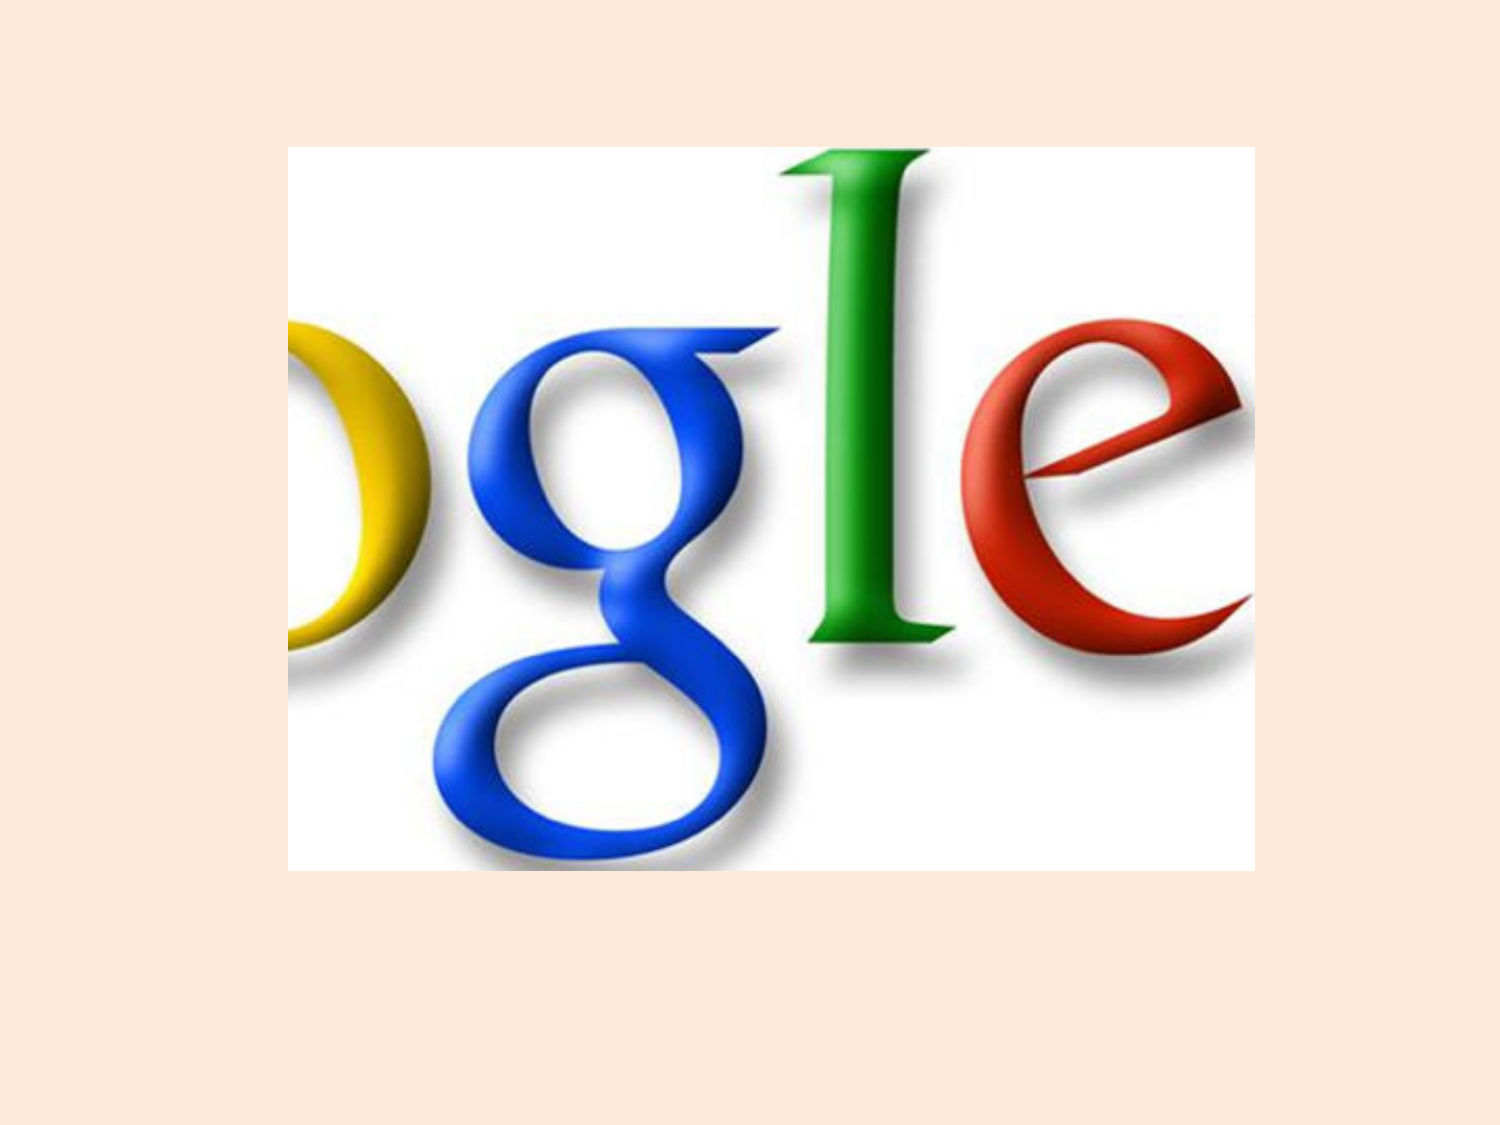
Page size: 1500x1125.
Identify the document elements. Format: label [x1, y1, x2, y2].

picture [287, 147, 1255, 871]
